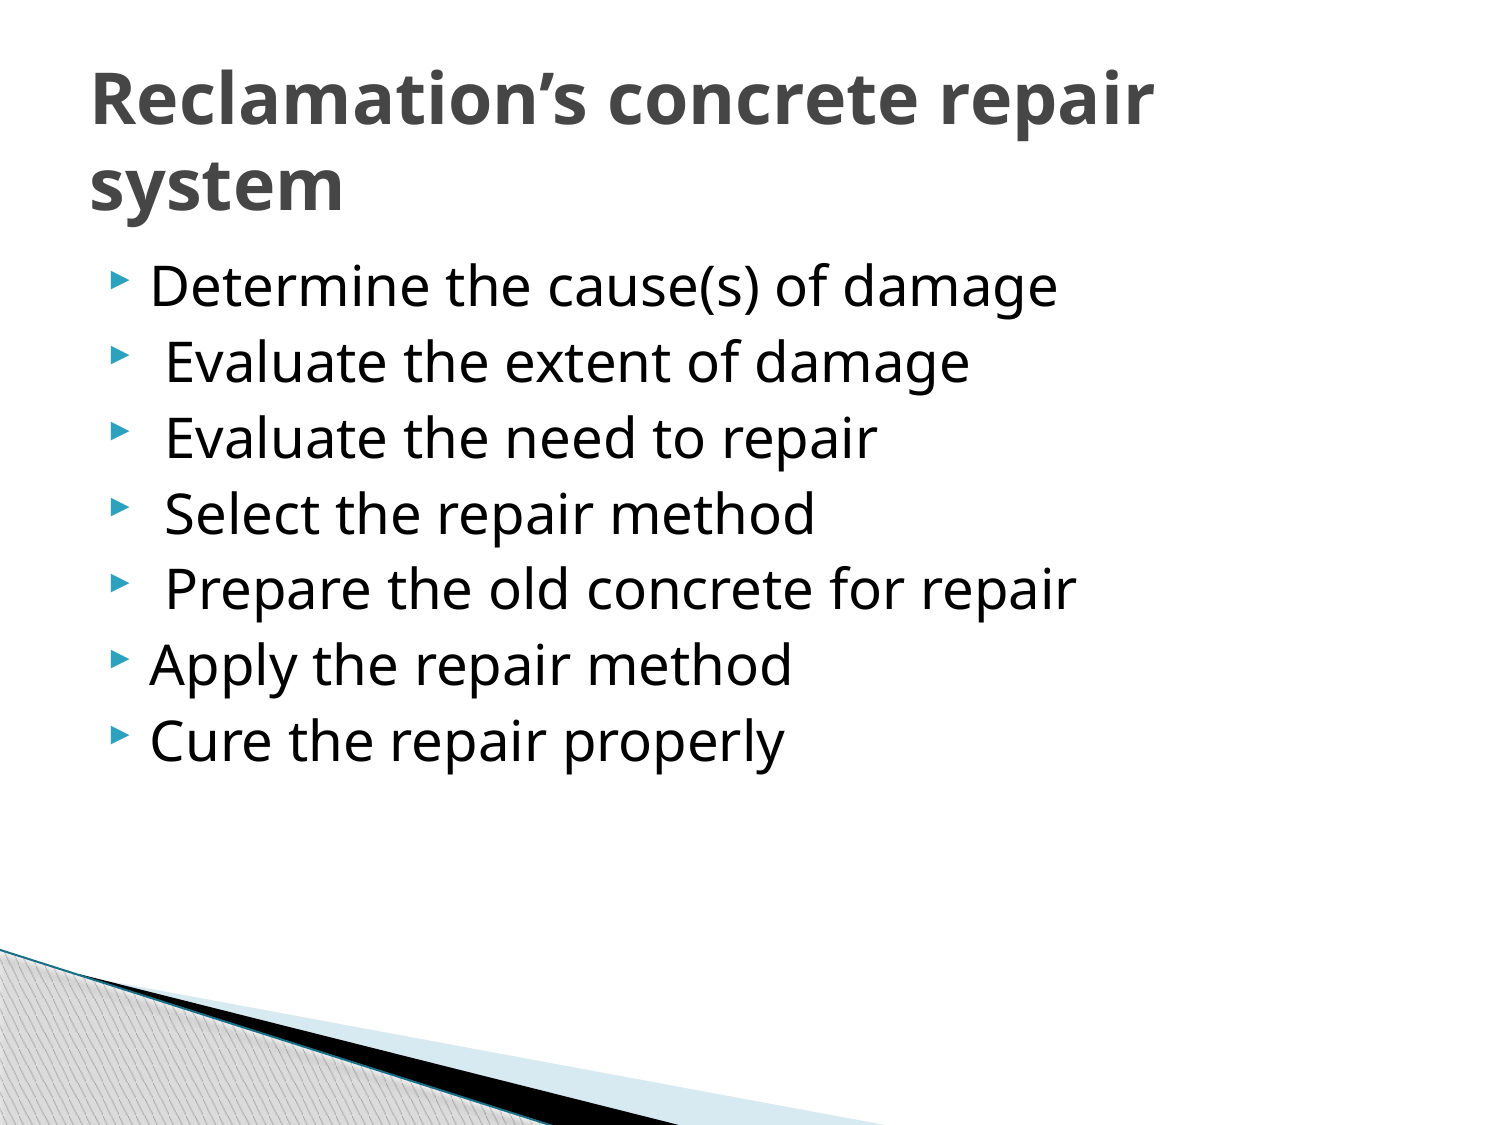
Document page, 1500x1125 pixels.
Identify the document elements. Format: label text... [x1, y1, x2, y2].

title Reclamation’s concrete repair system [75, 45, 1425, 233]
list Determine the cause(s) of damage Evaluate the extent of damage Evaluate the need to repair Select the repair method Prepare the old concrete for repair Apply the repair method Cure the repair properly [75, 243, 1425, 986]
